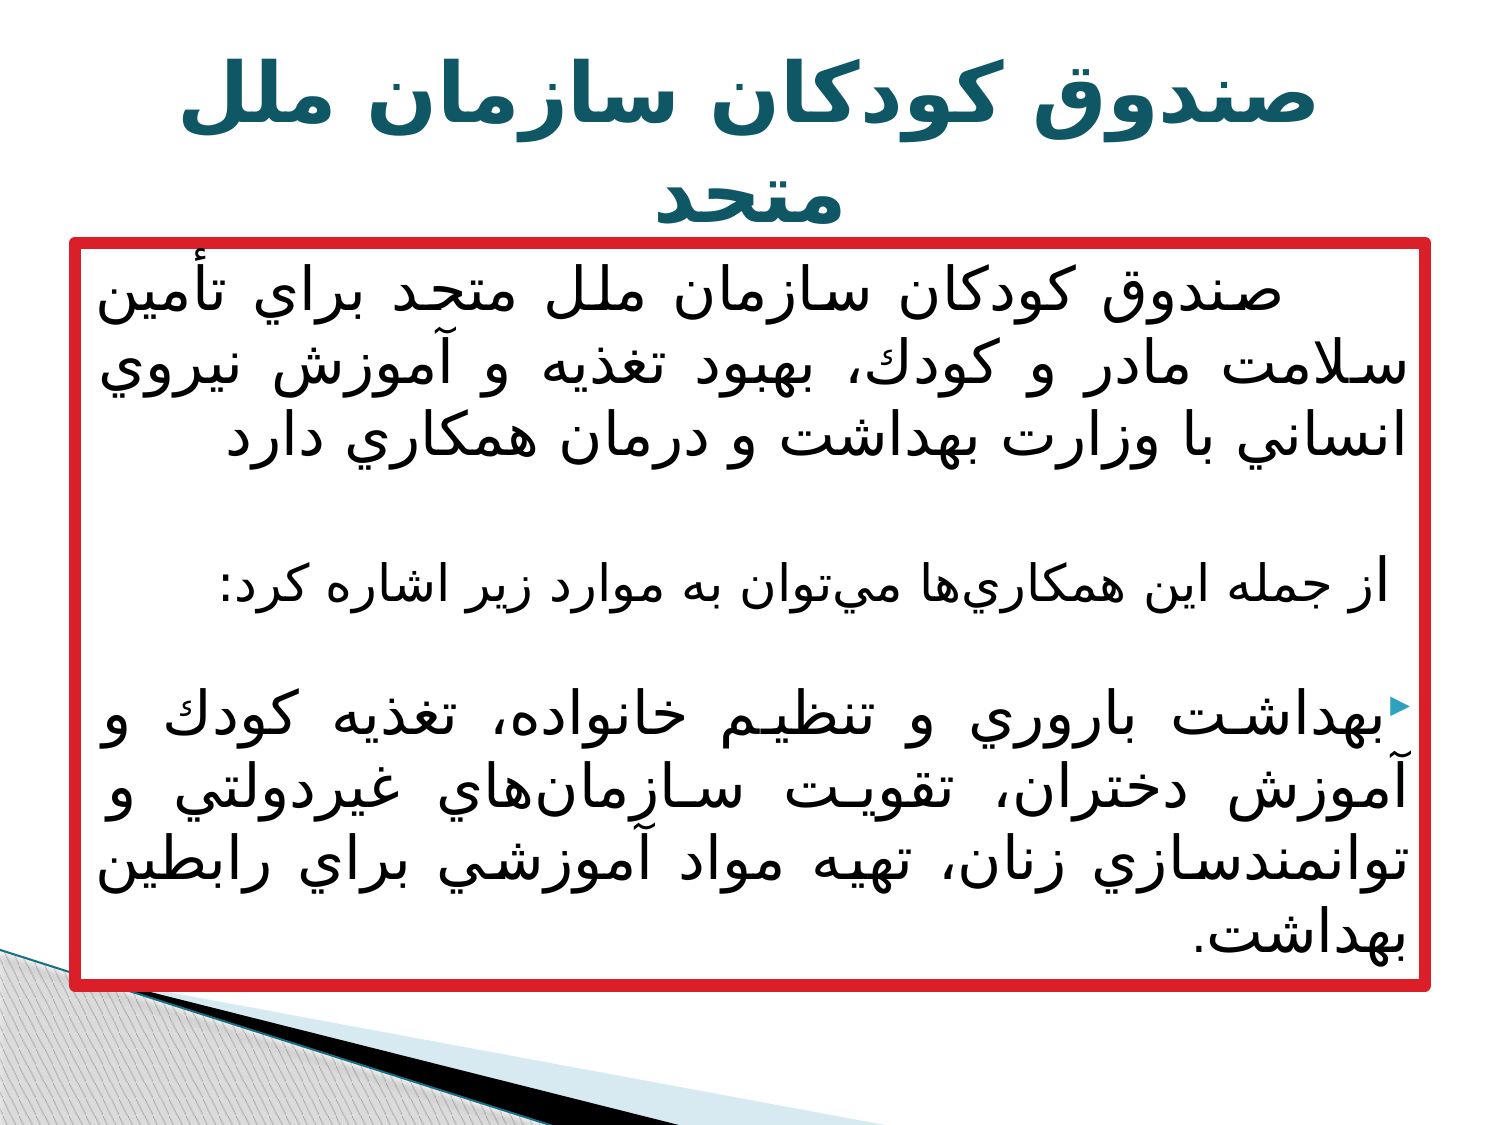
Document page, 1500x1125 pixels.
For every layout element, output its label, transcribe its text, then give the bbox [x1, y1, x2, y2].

title صندوق كودكان سازمان ملل متحد [75, 45, 1425, 233]
list صندوق كودكان سازمان ملل متحد براي تأمين سلامت مادر و كودك، بهبود تغذيه و آموزش نيروي انساني با وزارت بهداشت و درمان همكاري دارد از جمله اين همكاري‌ها مي‌توان به موارد زير اشاره كرد: بهداشت باروري و تنظيم خانواده، تغذيه كودك و آموزش دختران، تقويت سازمان‌هاي غيردولتي و توانمندسازي زنان، تهيه مواد آموزشي براي رابطين بهداشت. [70, 238, 1429, 990]
